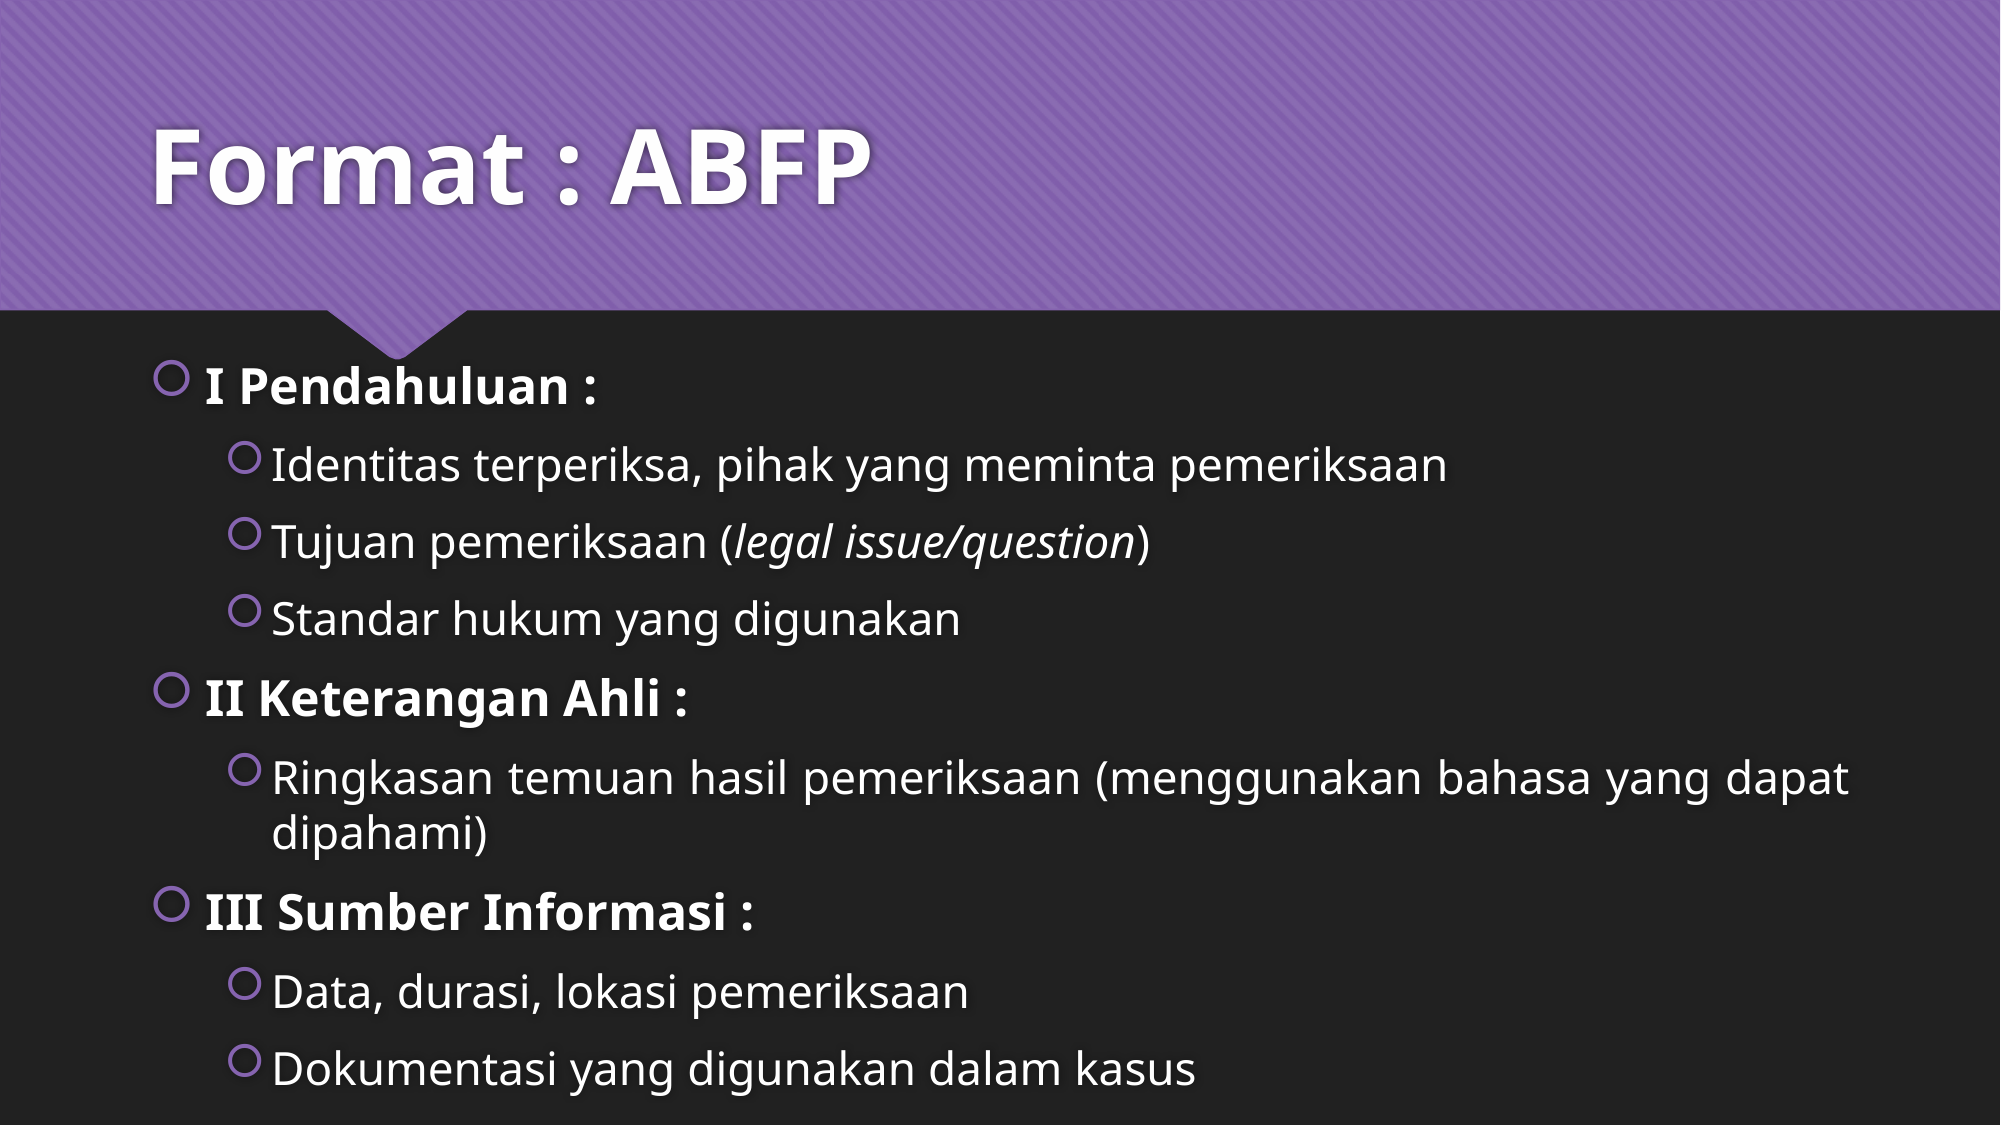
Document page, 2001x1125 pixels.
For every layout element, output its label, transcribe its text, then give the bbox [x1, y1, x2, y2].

list I Pendahuluan : Identitas terperiksa, pihak yang meminta pemeriksaan Tujuan pemeriksaan (legal issue/question) Standar hukum yang digunakan II Keterangan Ahli : Ringkasan temuan hasil pemeriksaan (menggunakan bahasa yang dapat dipahami) III Sumber Informasi : Data, durasi, lokasi pemeriksaan Dokumentasi yang digunakan dalam kasus [134, 343, 1866, 1105]
title Format : ABFP [132, 73, 1868, 233]
